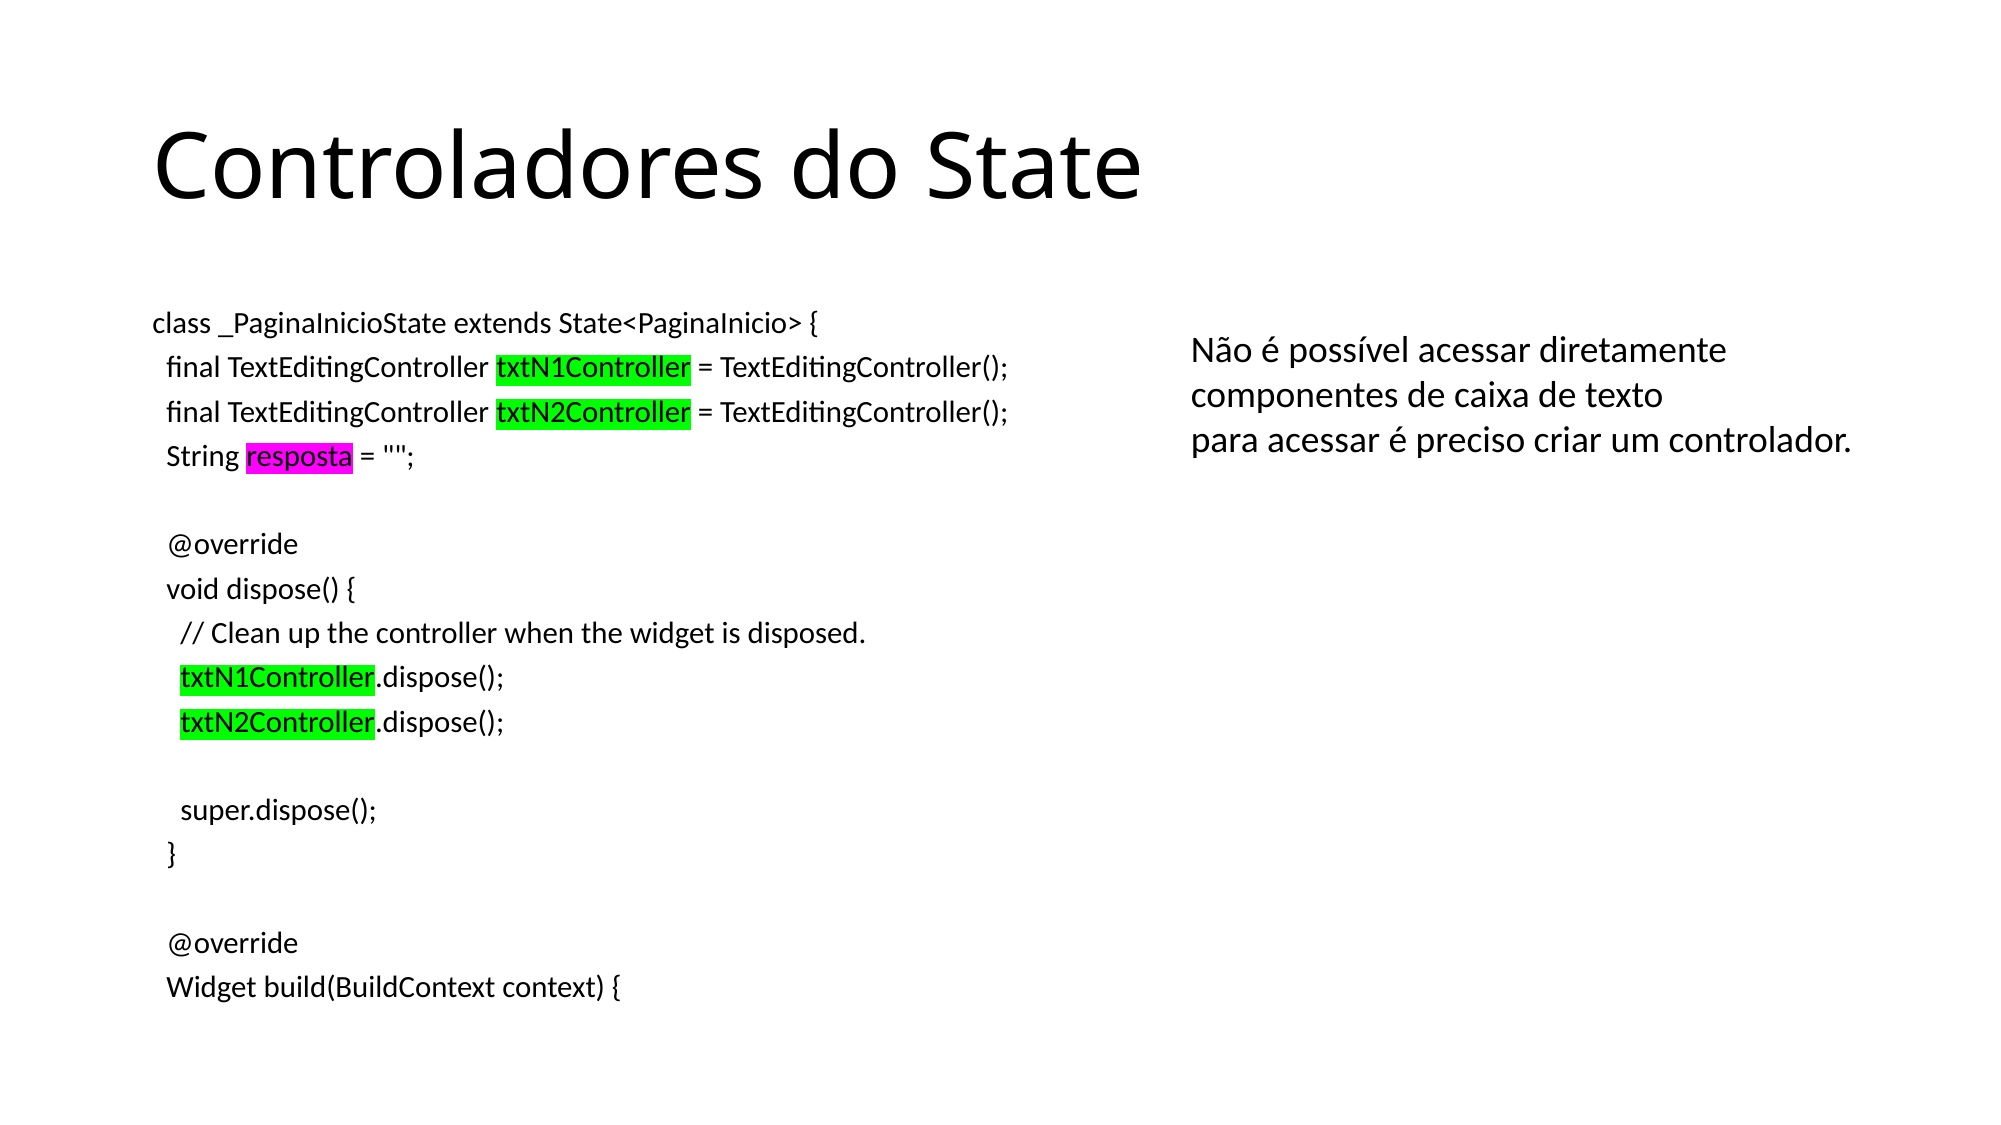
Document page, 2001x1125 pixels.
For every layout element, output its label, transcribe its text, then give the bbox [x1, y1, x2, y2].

list class _PaginaInicioState extends State<PaginaInicio> { final TextEditingController txtN1Controller = TextEditingController(); final TextEditingController txtN2Controller = TextEditingController(); String resposta = ""; @override void dispose() { // Clean up the controller when the widget is disposed. txtN1Controller.dispose(); txtN2Controller.dispose(); super.dispose(); } @override Widget build(BuildContext context) { [137, 299, 1863, 1014]
title Controladores do State [137, 59, 1863, 278]
text_box Não é possível acessar diretamente componentes de caixa de texto para acessar é preciso criar um controlador. [1176, 317, 1869, 468]
